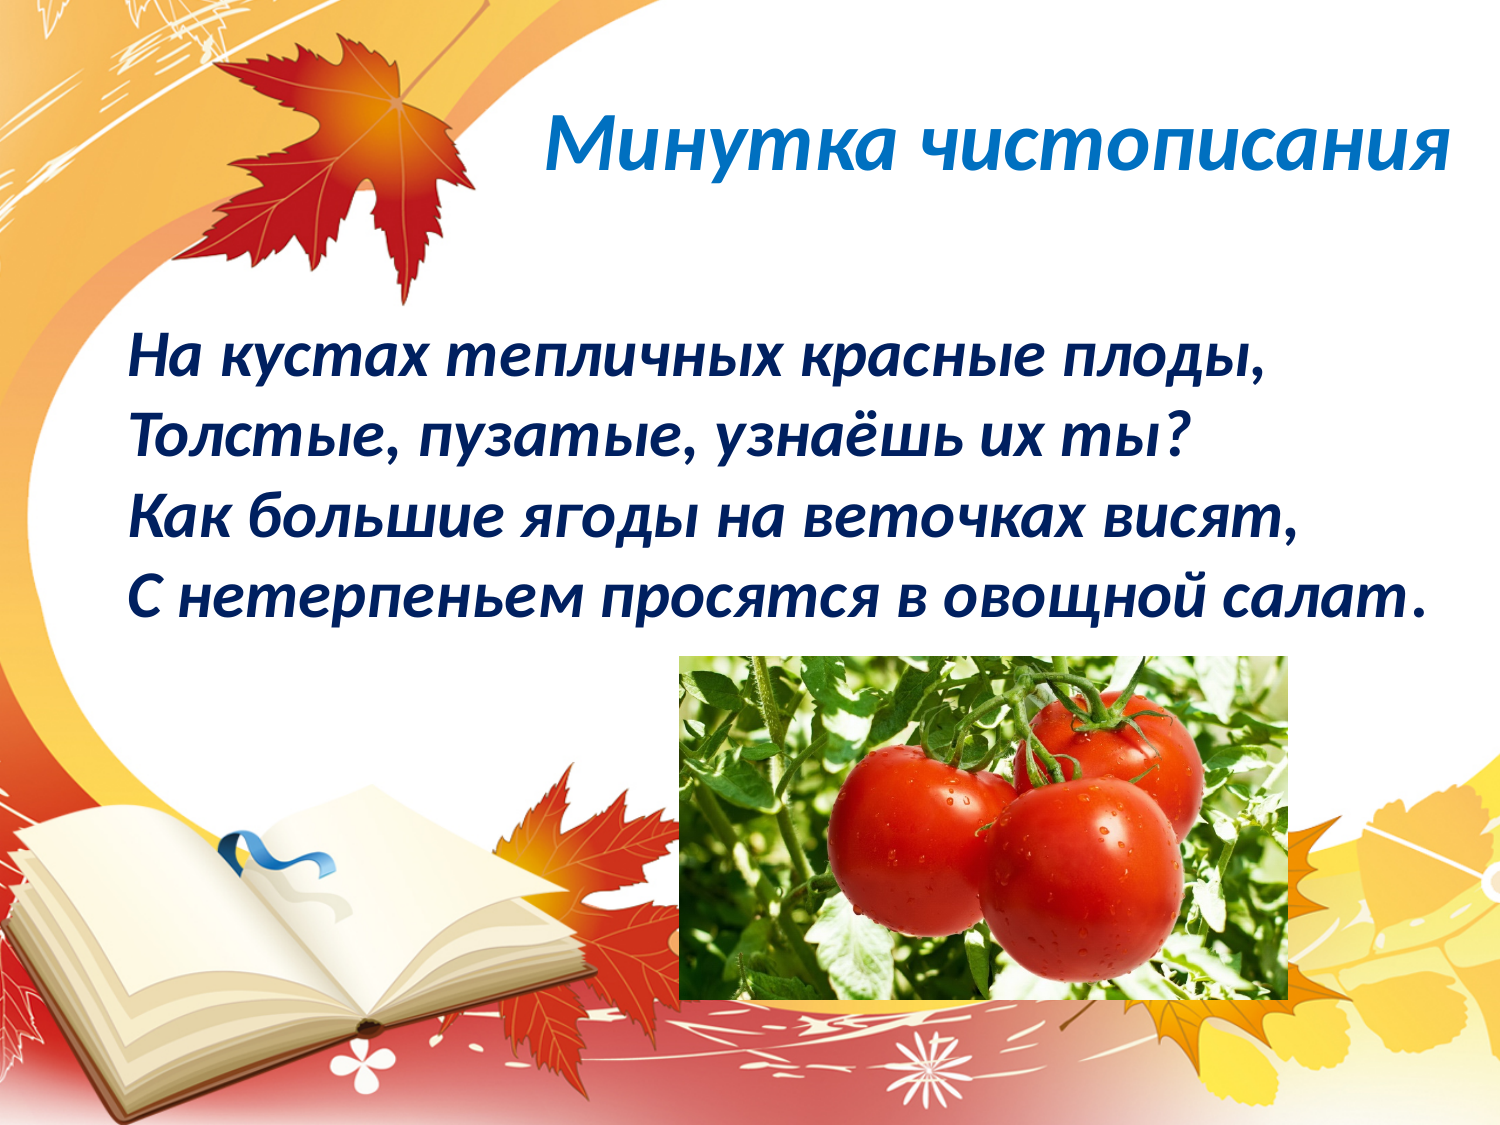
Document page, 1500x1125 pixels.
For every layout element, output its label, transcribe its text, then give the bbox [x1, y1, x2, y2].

picture [0, 0, 1500, 1125]
subtitle На кустах тепличных красные плоды, Толстые, пузатые, узнаёшь их ты? Как большие ягоды на веточках висят, С нетерпеньем просятся в овощной салат. [112, 302, 1475, 776]
title Минутка чистописания [442, 78, 1500, 398]
